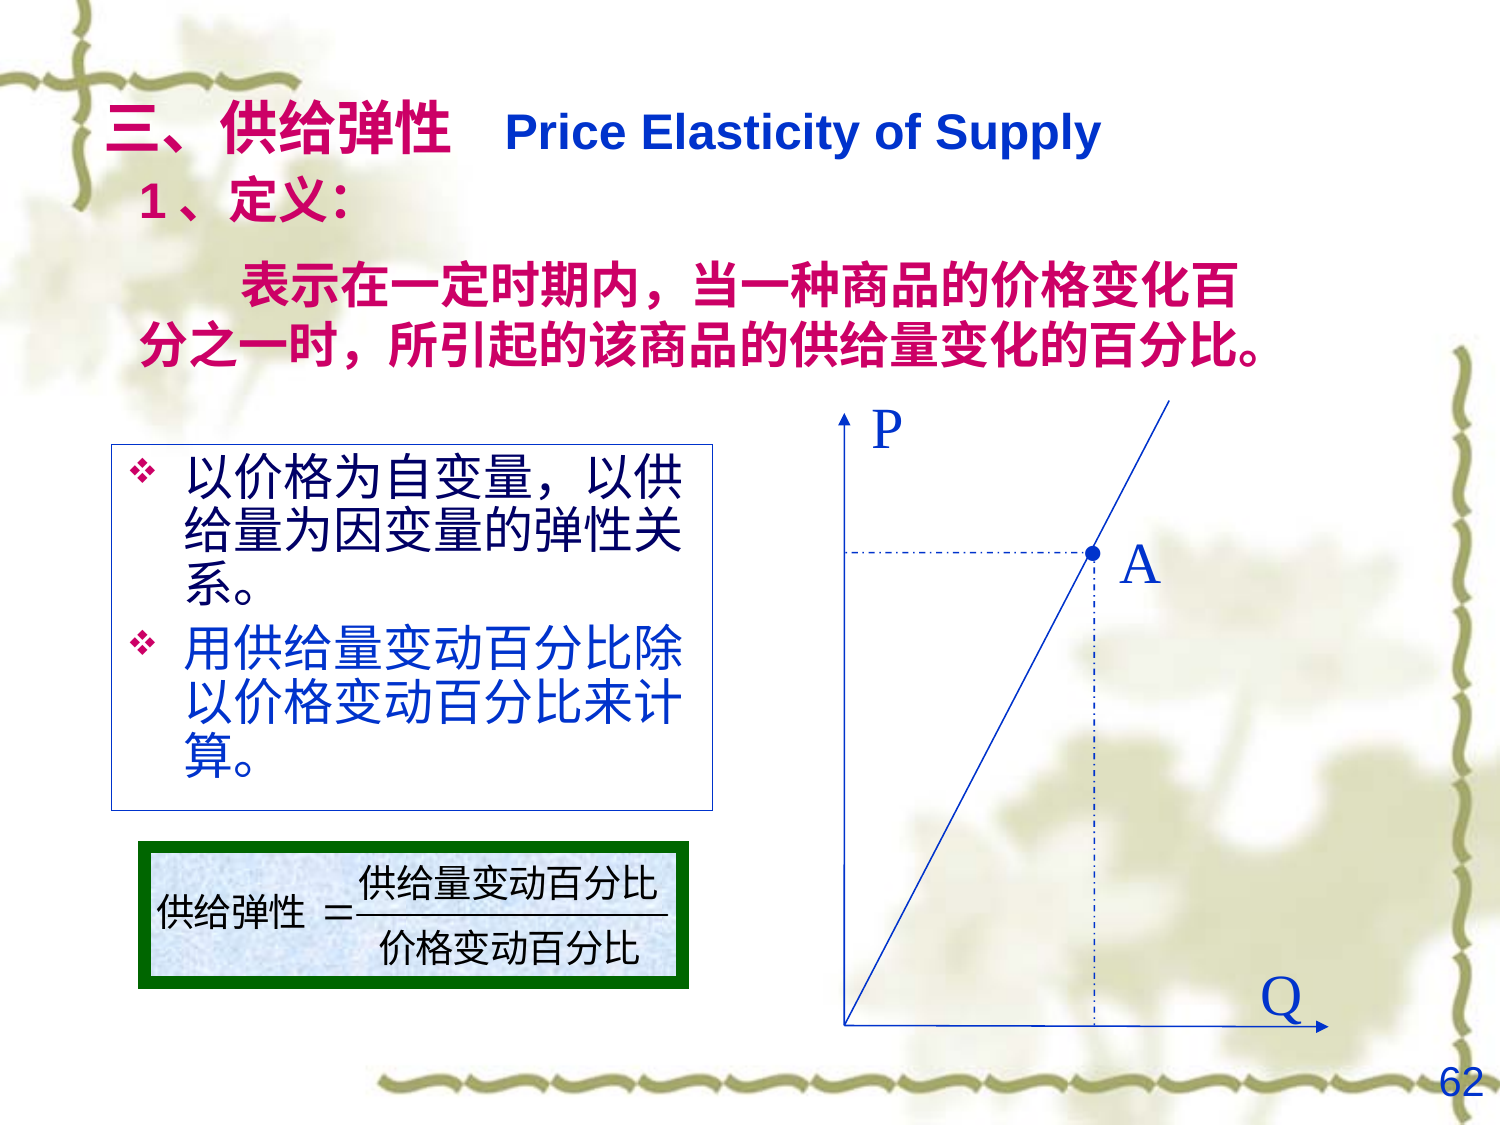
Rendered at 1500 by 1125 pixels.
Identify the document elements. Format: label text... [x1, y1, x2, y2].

text_box A [1069, 500, 1182, 688]
title 三、供给弹性 Price Elasticity of Supply [88, 66, 1199, 173]
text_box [150, 853, 677, 977]
picture [0, 0, 1500, 1125]
slide_number 62 [1080, 1046, 1500, 1125]
text_box [838, 412, 851, 552]
list 以价格为自变量，以供给量为因变量的弹性关系。 用供给量变动百分比除以价格变动百分比来计算。 [111, 444, 713, 811]
text_box Q [1246, 932, 1353, 1035]
text_box 1、定义： 表示在一定时期内，当一种商品的价格变化百分之一时，所引起的该商品的供给量变化的百分比。 [123, 160, 1306, 381]
text_box P [856, 381, 904, 553]
